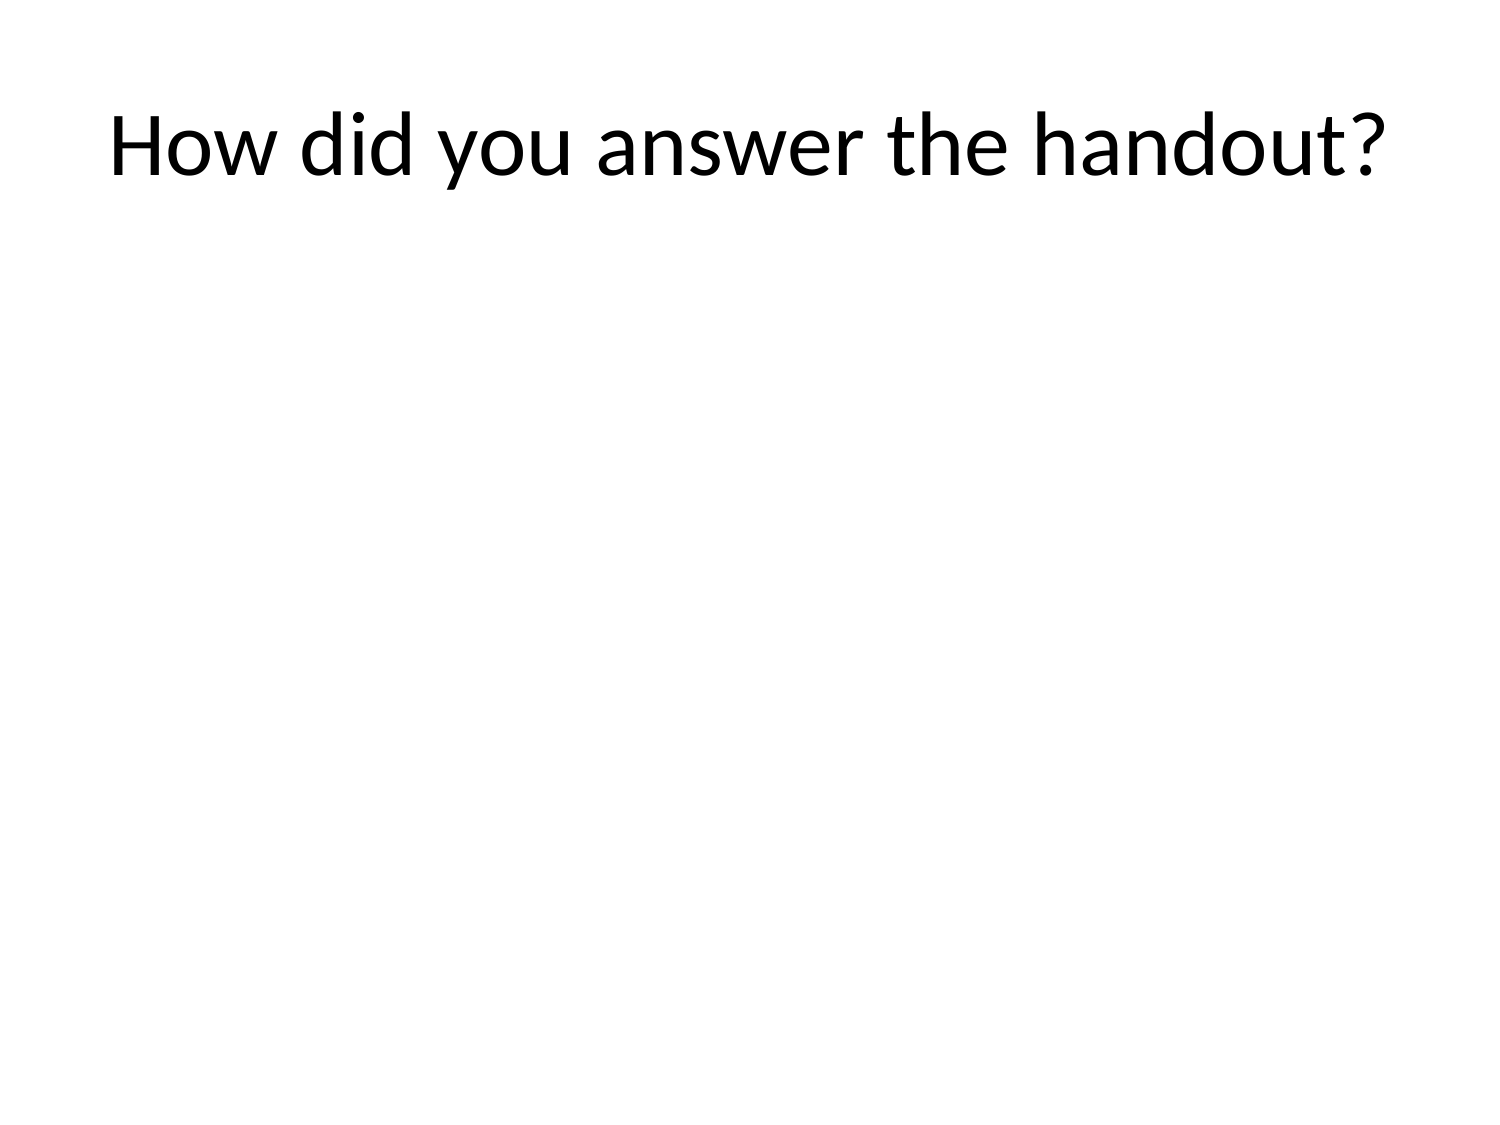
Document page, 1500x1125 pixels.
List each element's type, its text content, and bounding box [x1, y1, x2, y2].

title How did you answer the handout? [75, 45, 1425, 233]
